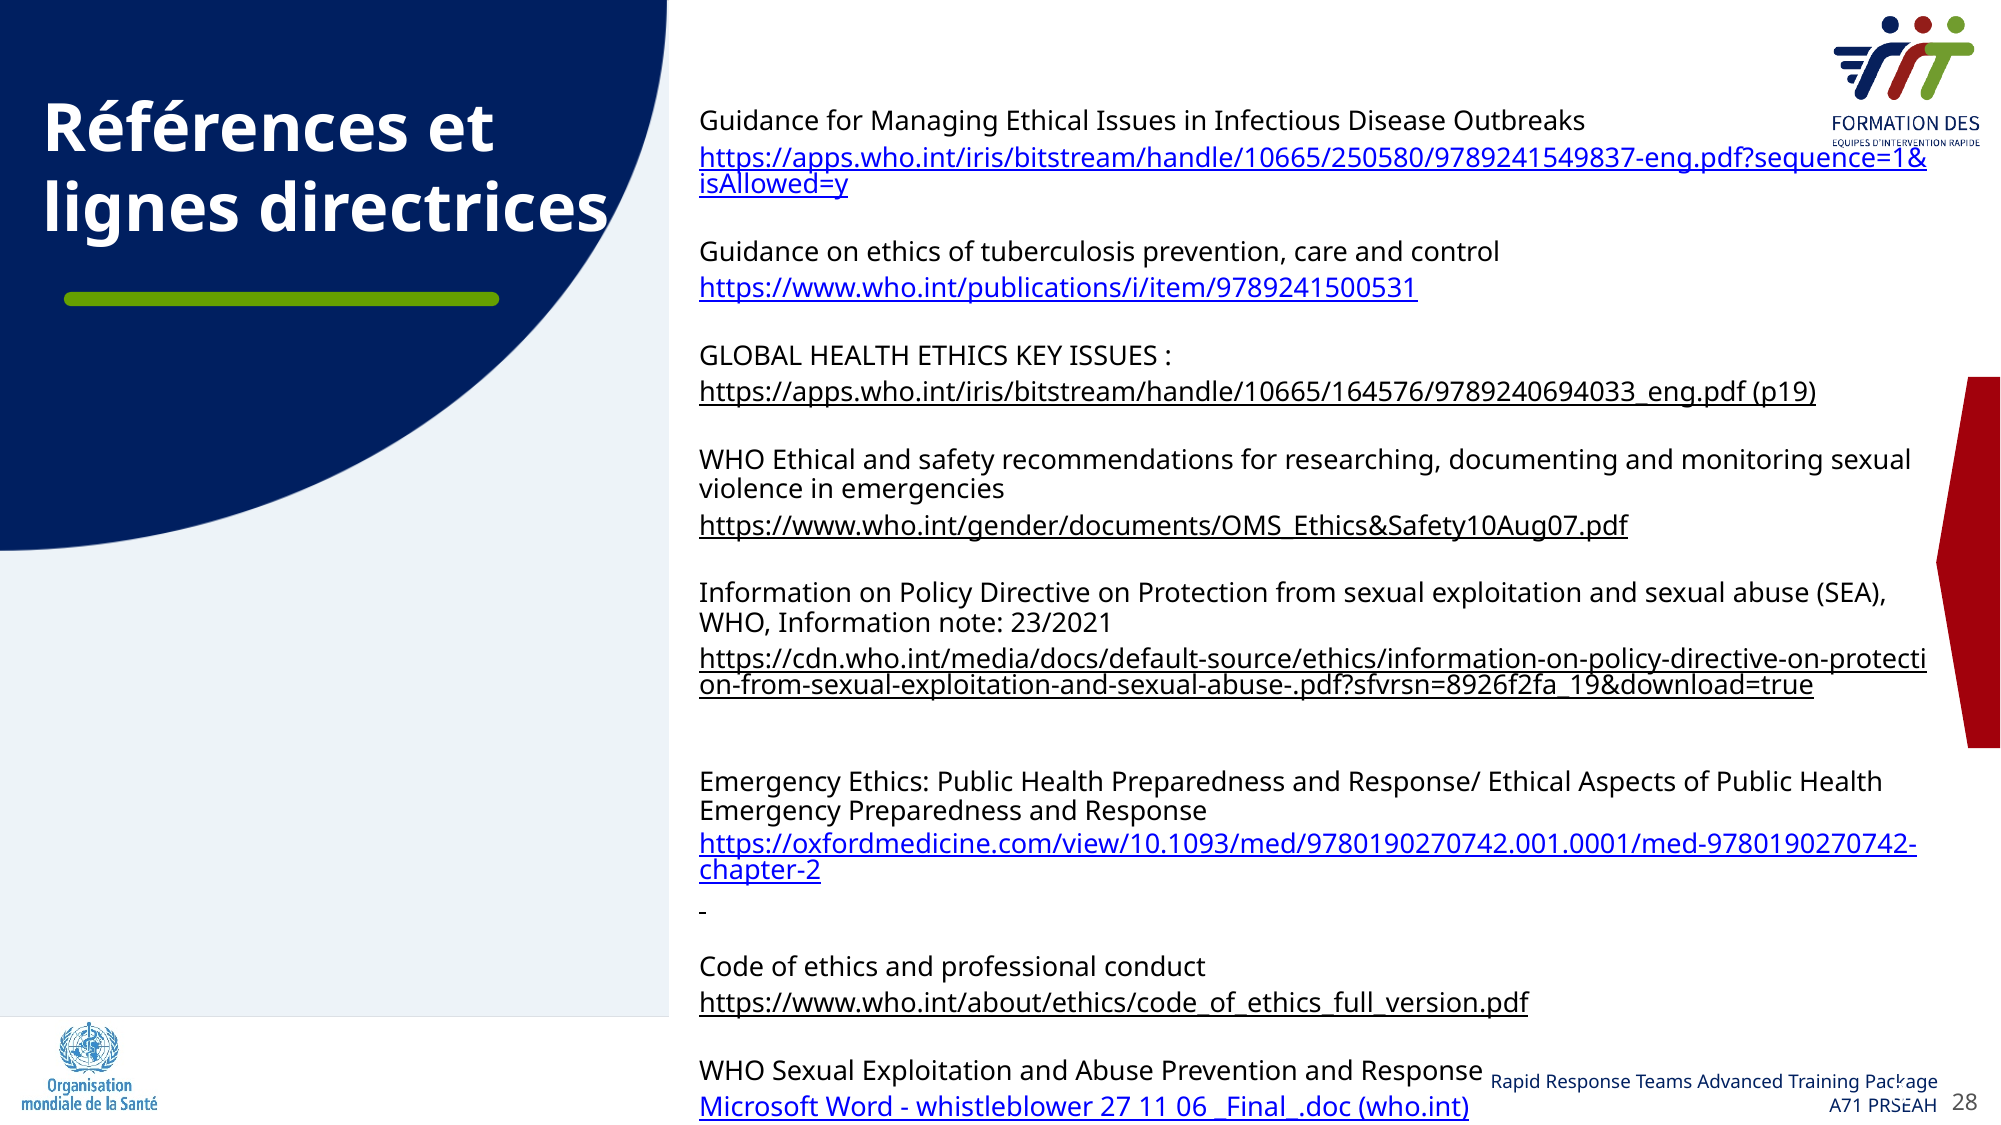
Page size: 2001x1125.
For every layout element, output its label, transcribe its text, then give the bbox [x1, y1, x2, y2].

picture [20, 1020, 158, 1111]
picture [0, 0, 669, 1018]
slide_number 28 [1882, 1037, 1930, 1092]
list Guidance for Managing Ethical Issues in Infectious Disease Outbreaks https://apps.who.int/iris/bitstream/handle/10665/250580/9789241549837-eng.pdf?sequence=1&isAllowed=y Guidance on ethics of tuberculosis prevention, care and control https://www.who.int/publications/i/item/9789241500531 GLOBAL HEALTH ETHICS KEY ISSUES : https://apps.who.int/iris/bitstream/handle/10665/164576/9789240694033_eng.pdf (p19) WHO Ethical and safety recommendations for researching, documenting and monitoring sexual violence in emergencies https://www.who.int/gender/documents/OMS_Ethics&Safety10Aug07.pdf Information on Policy Directive on Protection from sexual exploitation and sexual abuse (SEA), WHO, Information note: 23/2021 https://cdn.who.int/media/docs/default-source/ethics/information-on-policy-directive-on-protection-from-sexual-exploitation-and-sexual-abuse-.pdf?sfvrsn=8926f2fa_19&download=true Emergency Ethics: Public Health Preparedness and Response/ Ethical Aspects of Public Health Emergency Preparedness and Response https://oxfordmedicine.com/view/10.1093/med/9780190270742.001.0001/med-9780190270742-chapter-2 Code of ethics and professional conduct https://www.who.int/about/ethics/code_of_ethics_full_version.pdf WHO Sexual Exploitation and Abuse Prevention and Response Microsoft Word - whistleblower 27 11 06 _Final_.doc (who.int) [698, 107, 1930, 1018]
picture [1832, 15, 1980, 148]
